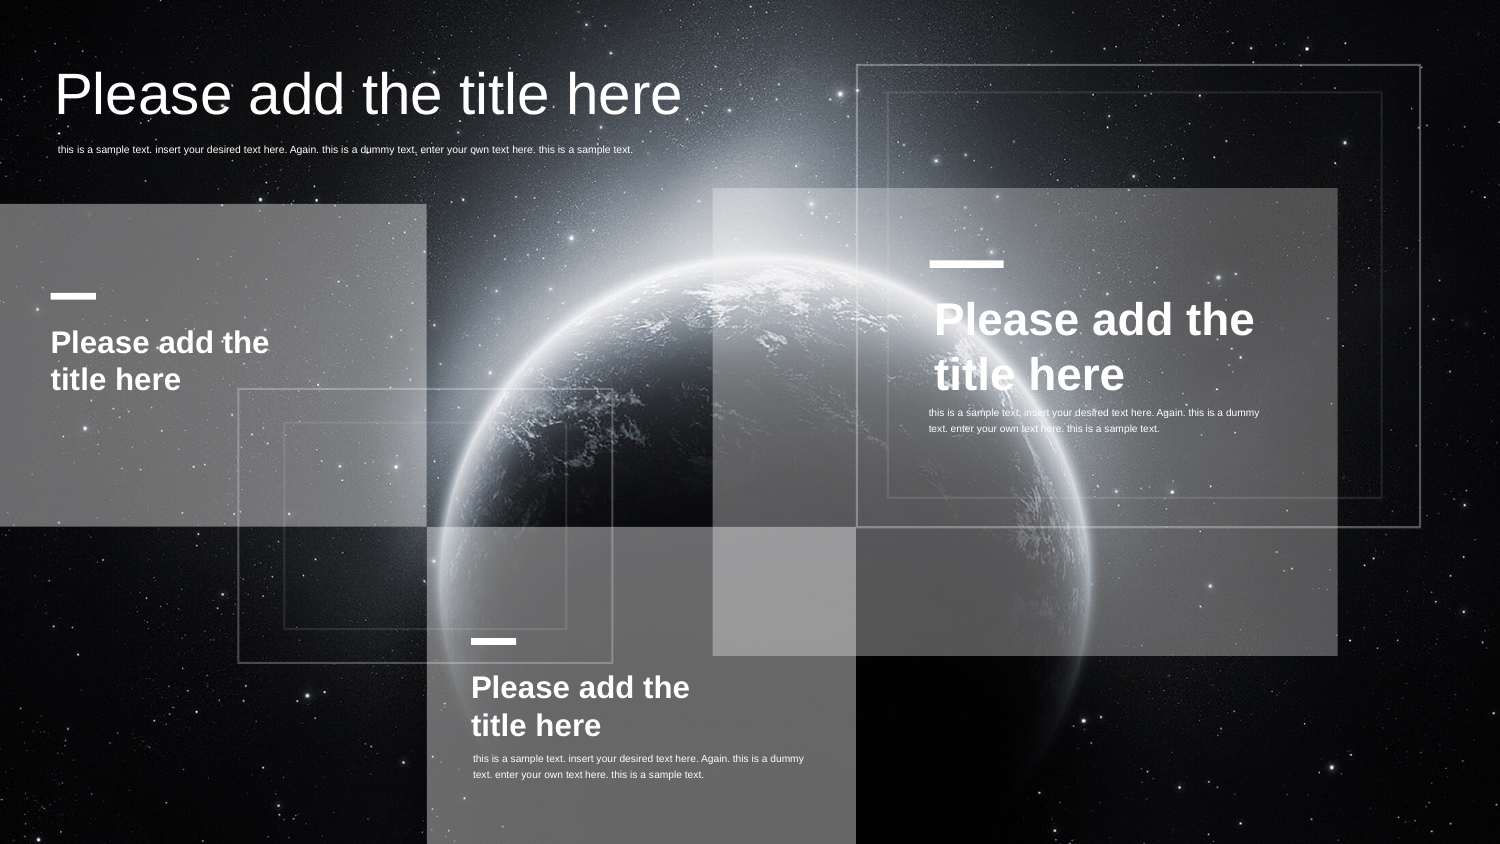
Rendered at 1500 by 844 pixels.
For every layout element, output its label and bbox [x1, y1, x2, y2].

text_box [0, 203, 427, 527]
text_box [436, 388, 613, 519]
picture [0, 527, 426, 844]
picture [0, 0, 1500, 844]
text_box [856, 64, 1421, 528]
text_box [50, 53, 774, 166]
text_box [238, 533, 421, 663]
text_box [712, 188, 1338, 656]
text_box [887, 92, 1382, 498]
text_box [426, 526, 857, 844]
